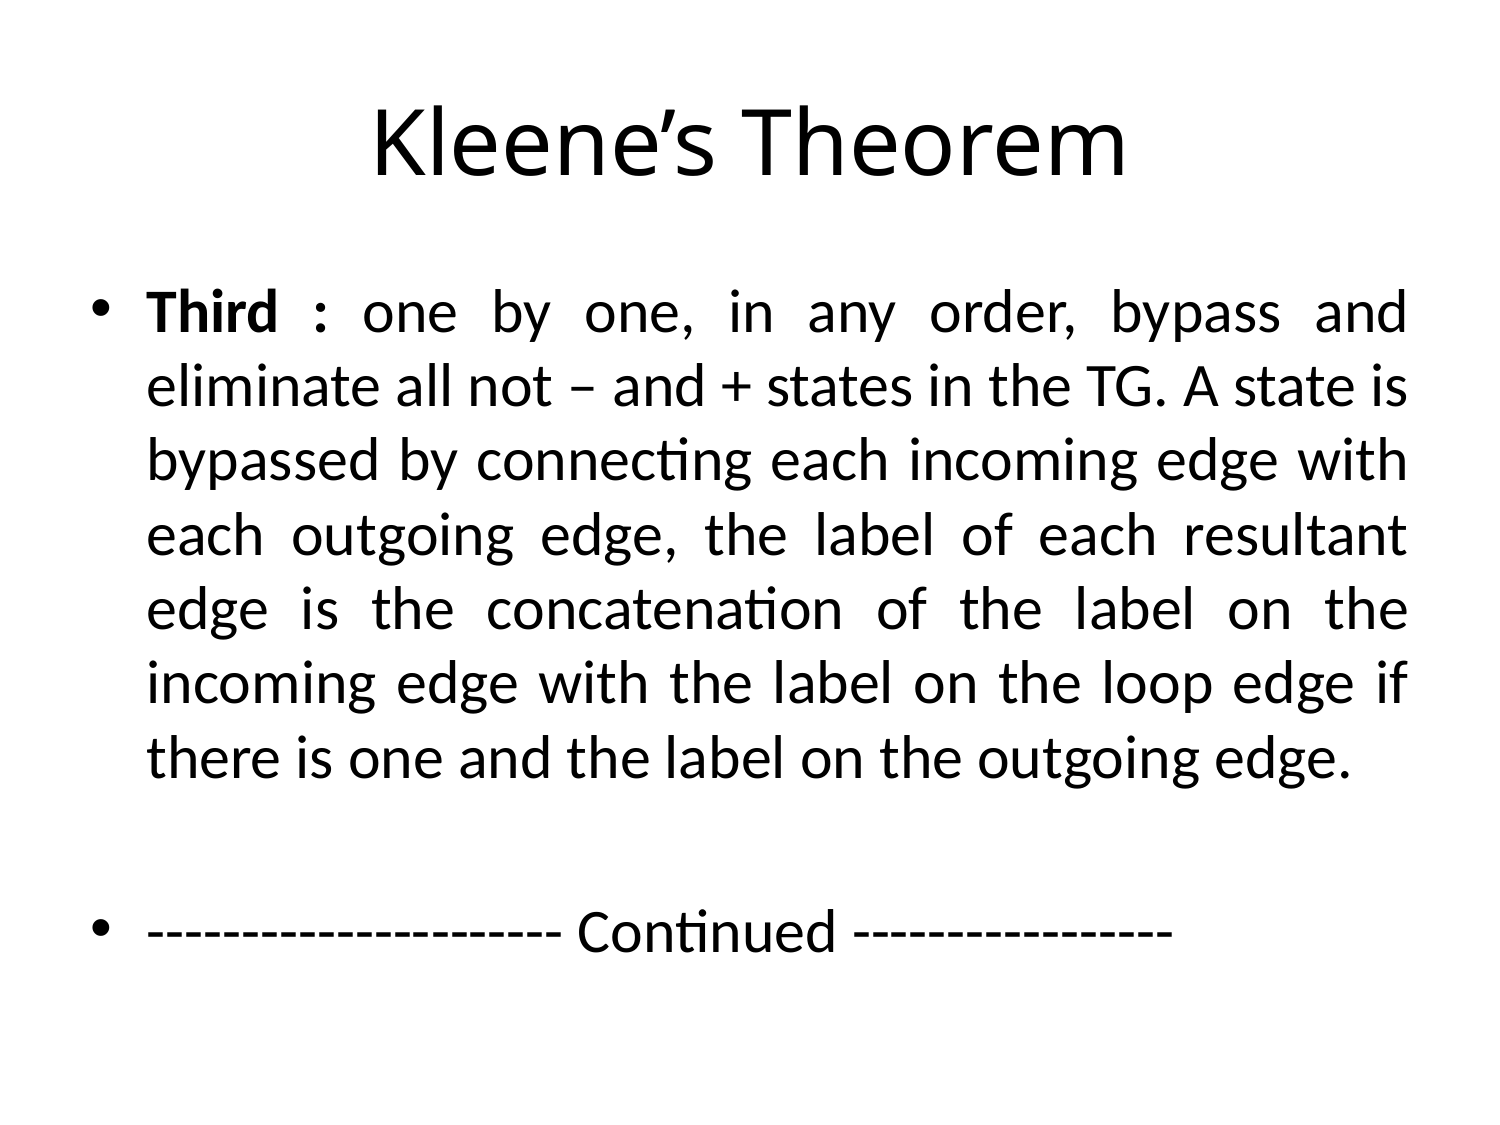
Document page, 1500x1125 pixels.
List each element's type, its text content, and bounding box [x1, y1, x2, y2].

list Third : one by one, in any order, bypass and eliminate all not – and + states in the TG. A state is bypassed by connecting each incoming edge with each outgoing edge, the label of each resultant edge is the concatenation of the label on the incoming edge with the label on the loop edge if there is one and the label on the outgoing edge. ---------------------- Continued ----------------- [75, 262, 1425, 1005]
title Kleene’s Theorem [75, 45, 1425, 233]
